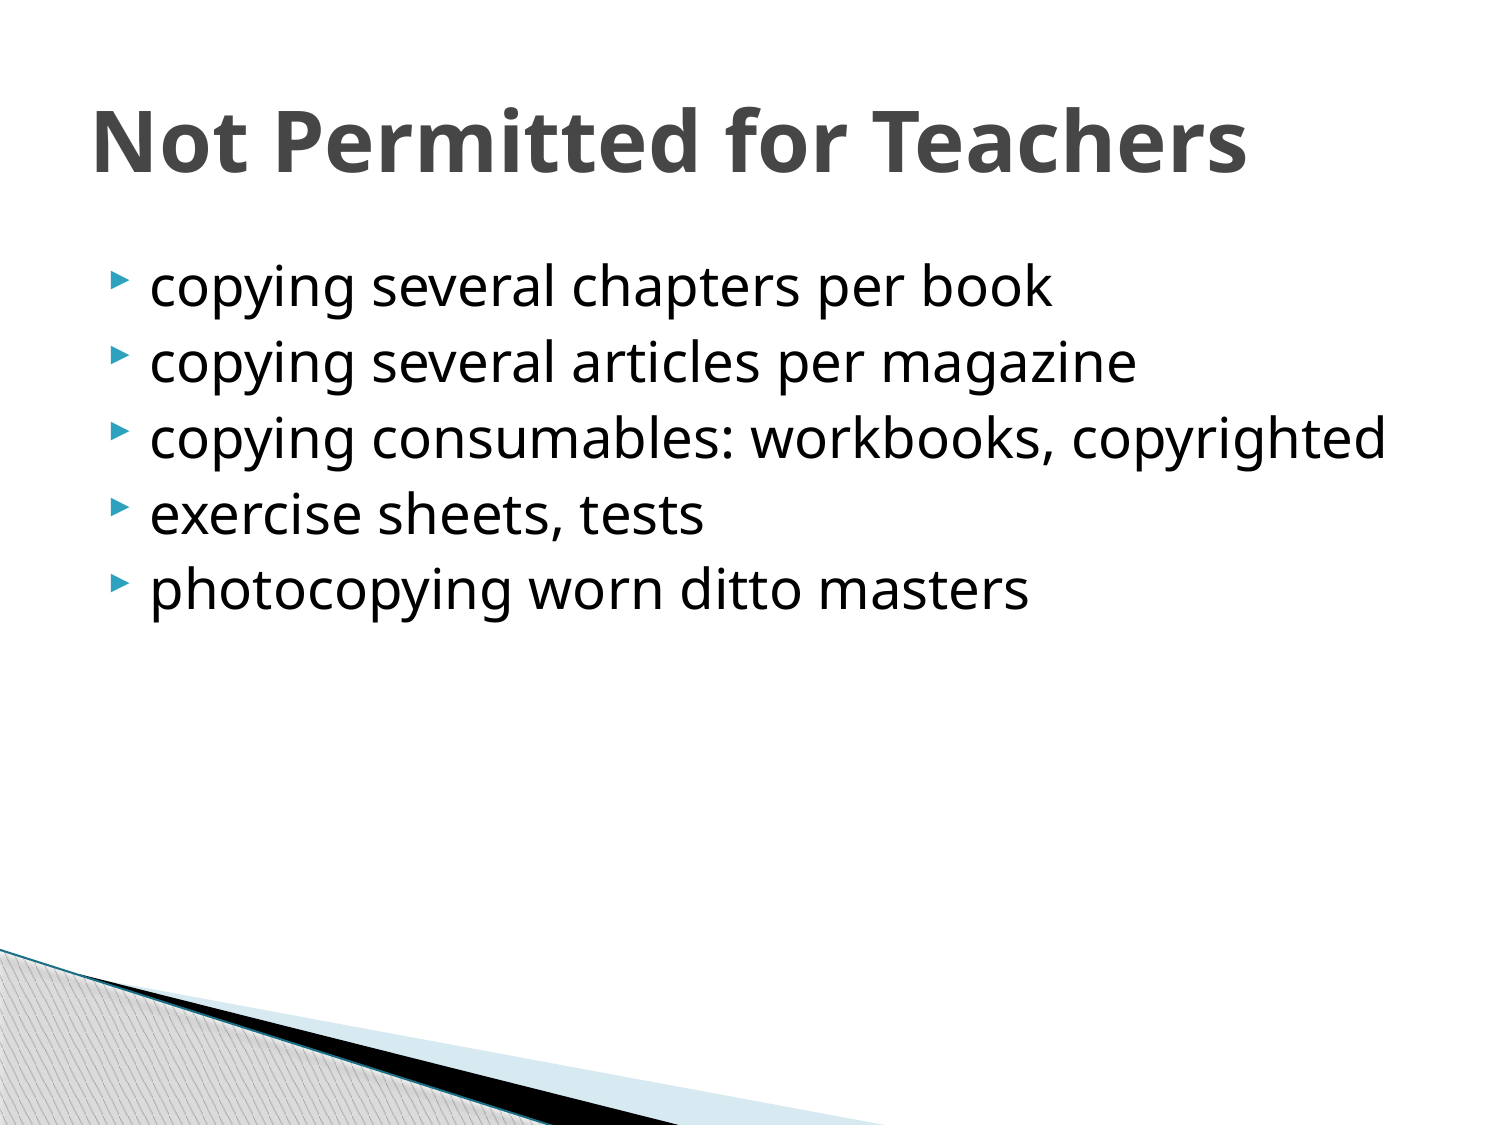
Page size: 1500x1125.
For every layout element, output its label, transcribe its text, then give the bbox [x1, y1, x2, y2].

list copying several chapters per book copying several articles per magazine copying consumables: workbooks, copyrighted exercise sheets, tests photocopying worn ditto masters [75, 243, 1425, 986]
title Not Permitted for Teachers [75, 45, 1425, 233]
